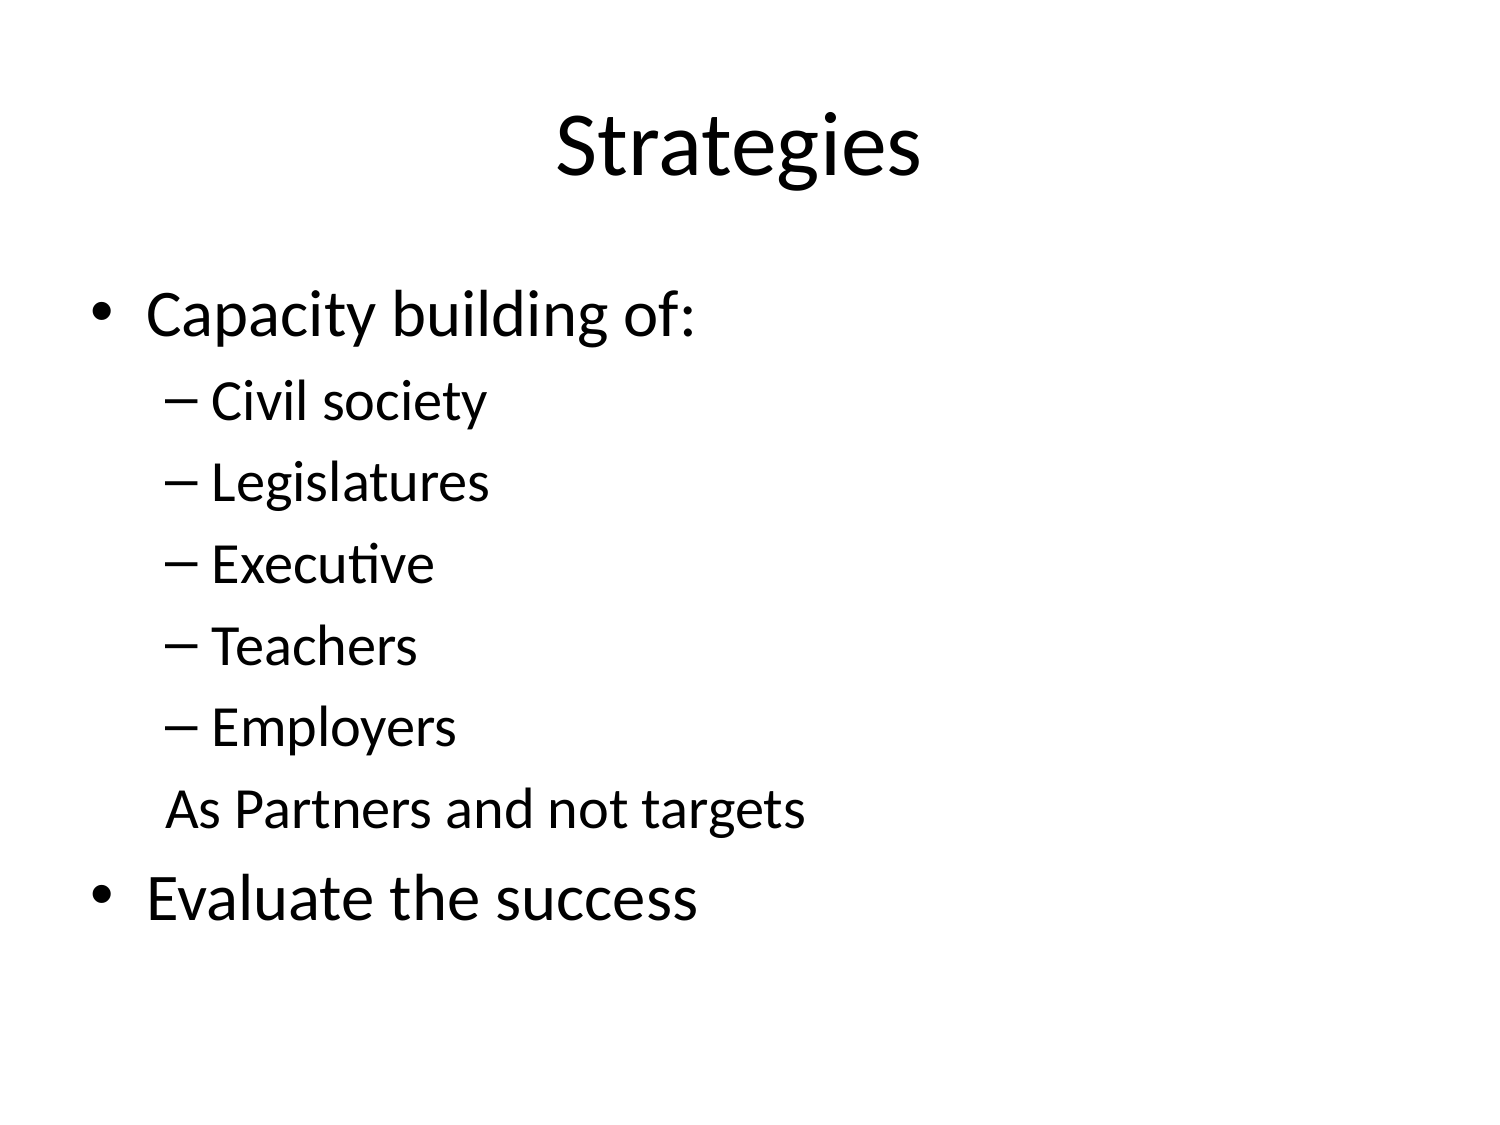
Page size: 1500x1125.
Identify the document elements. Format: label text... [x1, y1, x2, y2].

list Capacity building of: Civil society Legislatures Executive Teachers Employers As Partners and not targets Evaluate the success [75, 262, 1425, 1005]
title Strategies [75, 45, 1425, 233]
